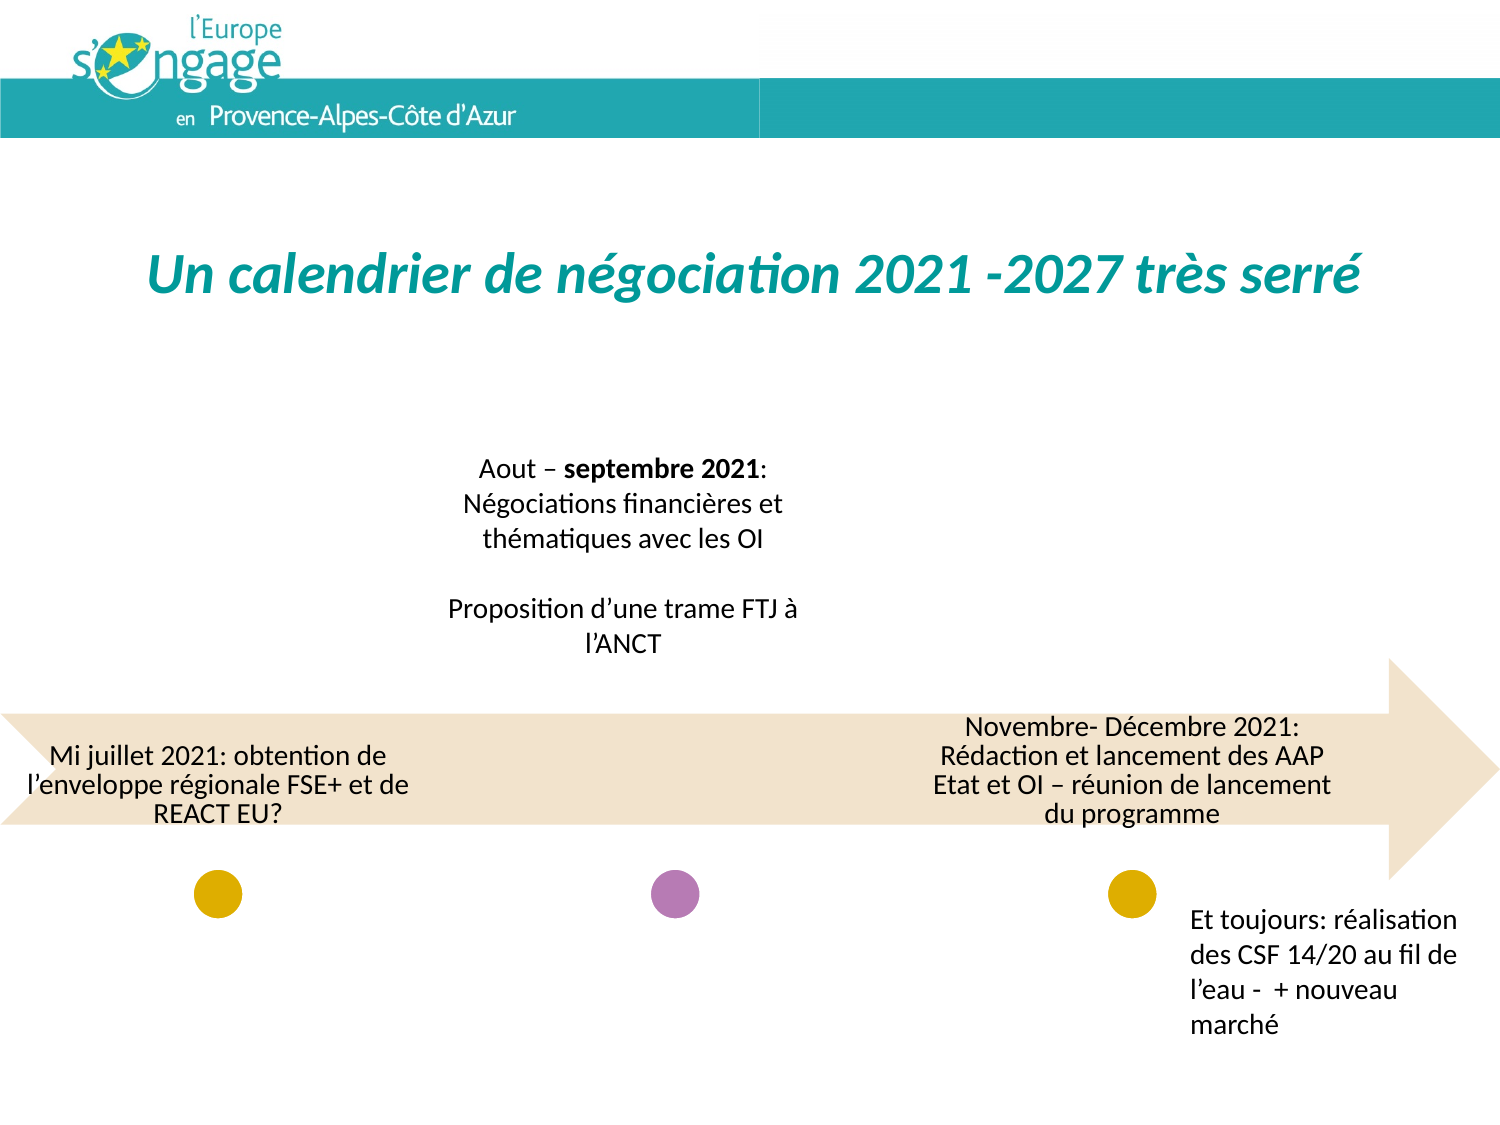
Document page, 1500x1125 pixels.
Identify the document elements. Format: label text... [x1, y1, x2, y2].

text_box Un calendrier de négociation 2021 -2027 très serré [79, 185, 1430, 374]
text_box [0, 14, 1500, 138]
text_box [0, 491, 1500, 1048]
text_box Aout – septembre 2021: Négociations financières et thématiques avec les OI Proposition d’une trame FTJ à l’ANCT [425, 441, 821, 490]
